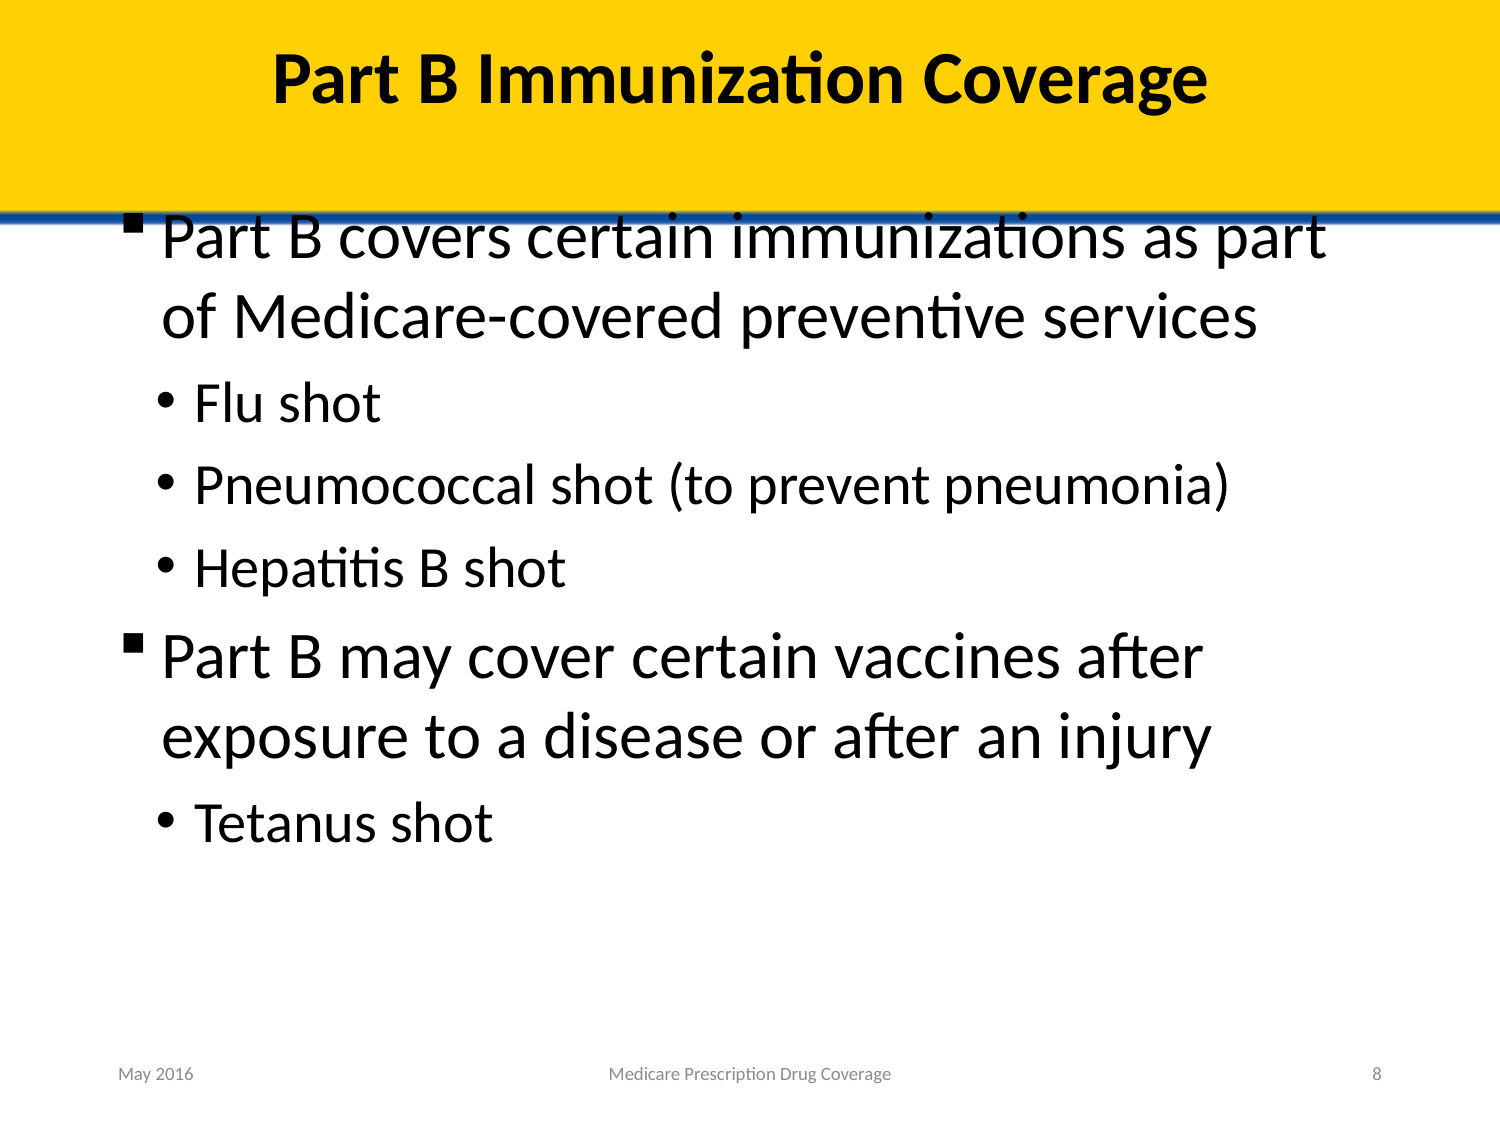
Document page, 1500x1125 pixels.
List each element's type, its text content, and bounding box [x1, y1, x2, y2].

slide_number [103, 1042, 441, 1103]
footer Medicare Prescription Drug Coverage [496, 1042, 1004, 1103]
title Part B Immunization Coverage [0, 2, 1500, 157]
list Part B covers certain immunizations as part of Medicare-covered preventive services Flu shot Pneumococcal shot (to prevent pneumonia) Hepatitis B shot Part B may cover certain vaccines after exposure to a disease or after an injury Tetanus shot [103, 184, 1397, 1014]
slide_number 8 [1059, 1042, 1397, 1103]
picture [0, 157, 1500, 1125]
